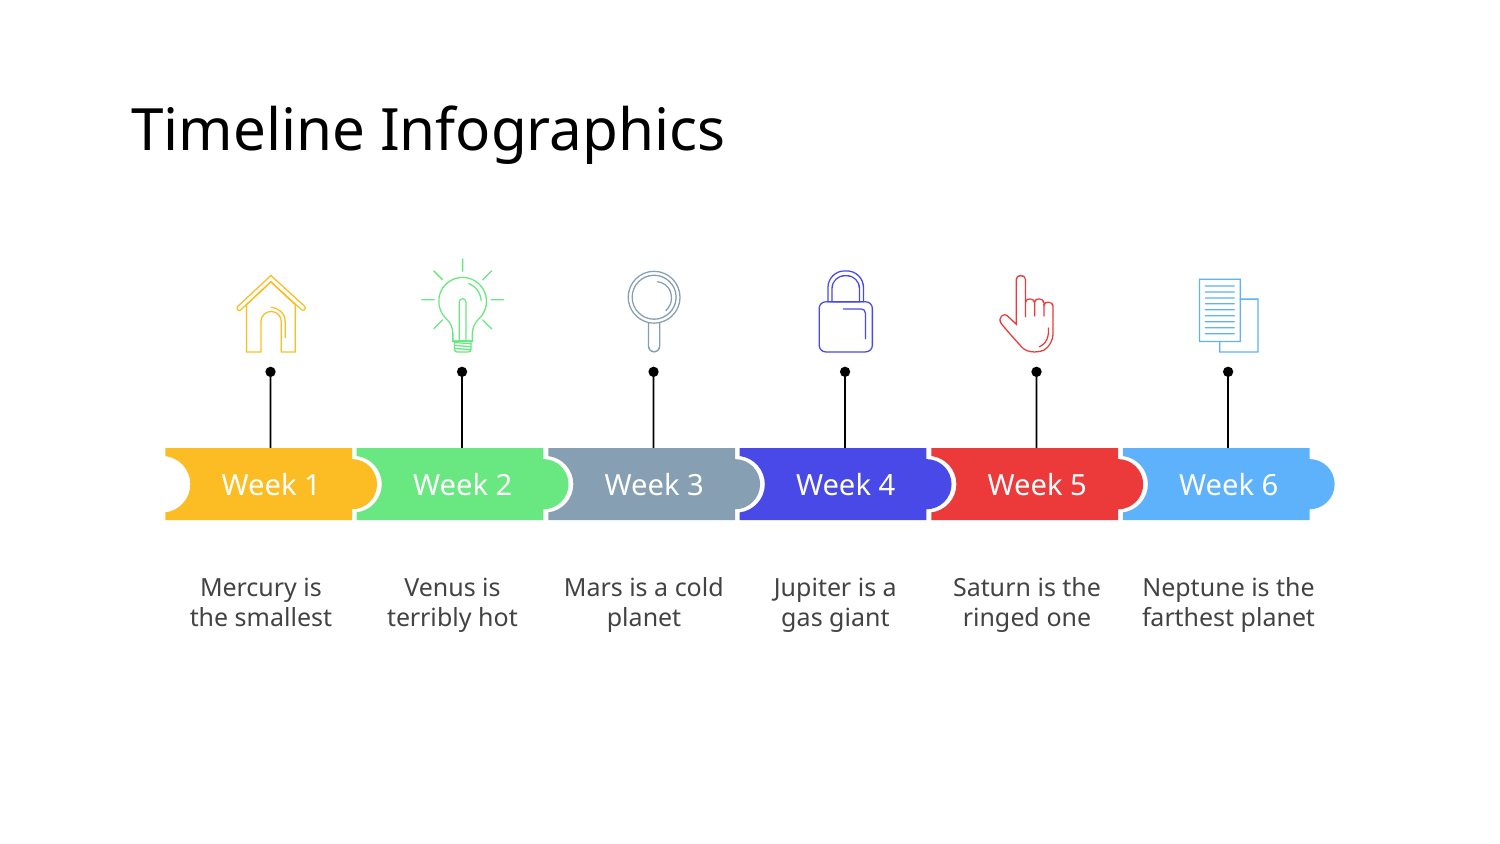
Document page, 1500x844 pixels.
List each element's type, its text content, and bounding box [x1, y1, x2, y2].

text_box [931, 274, 1144, 646]
title Timeline Infographics [116, 88, 1384, 167]
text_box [1122, 278, 1335, 646]
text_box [356, 258, 569, 646]
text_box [761, 270, 952, 646]
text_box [548, 270, 761, 646]
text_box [165, 274, 351, 646]
